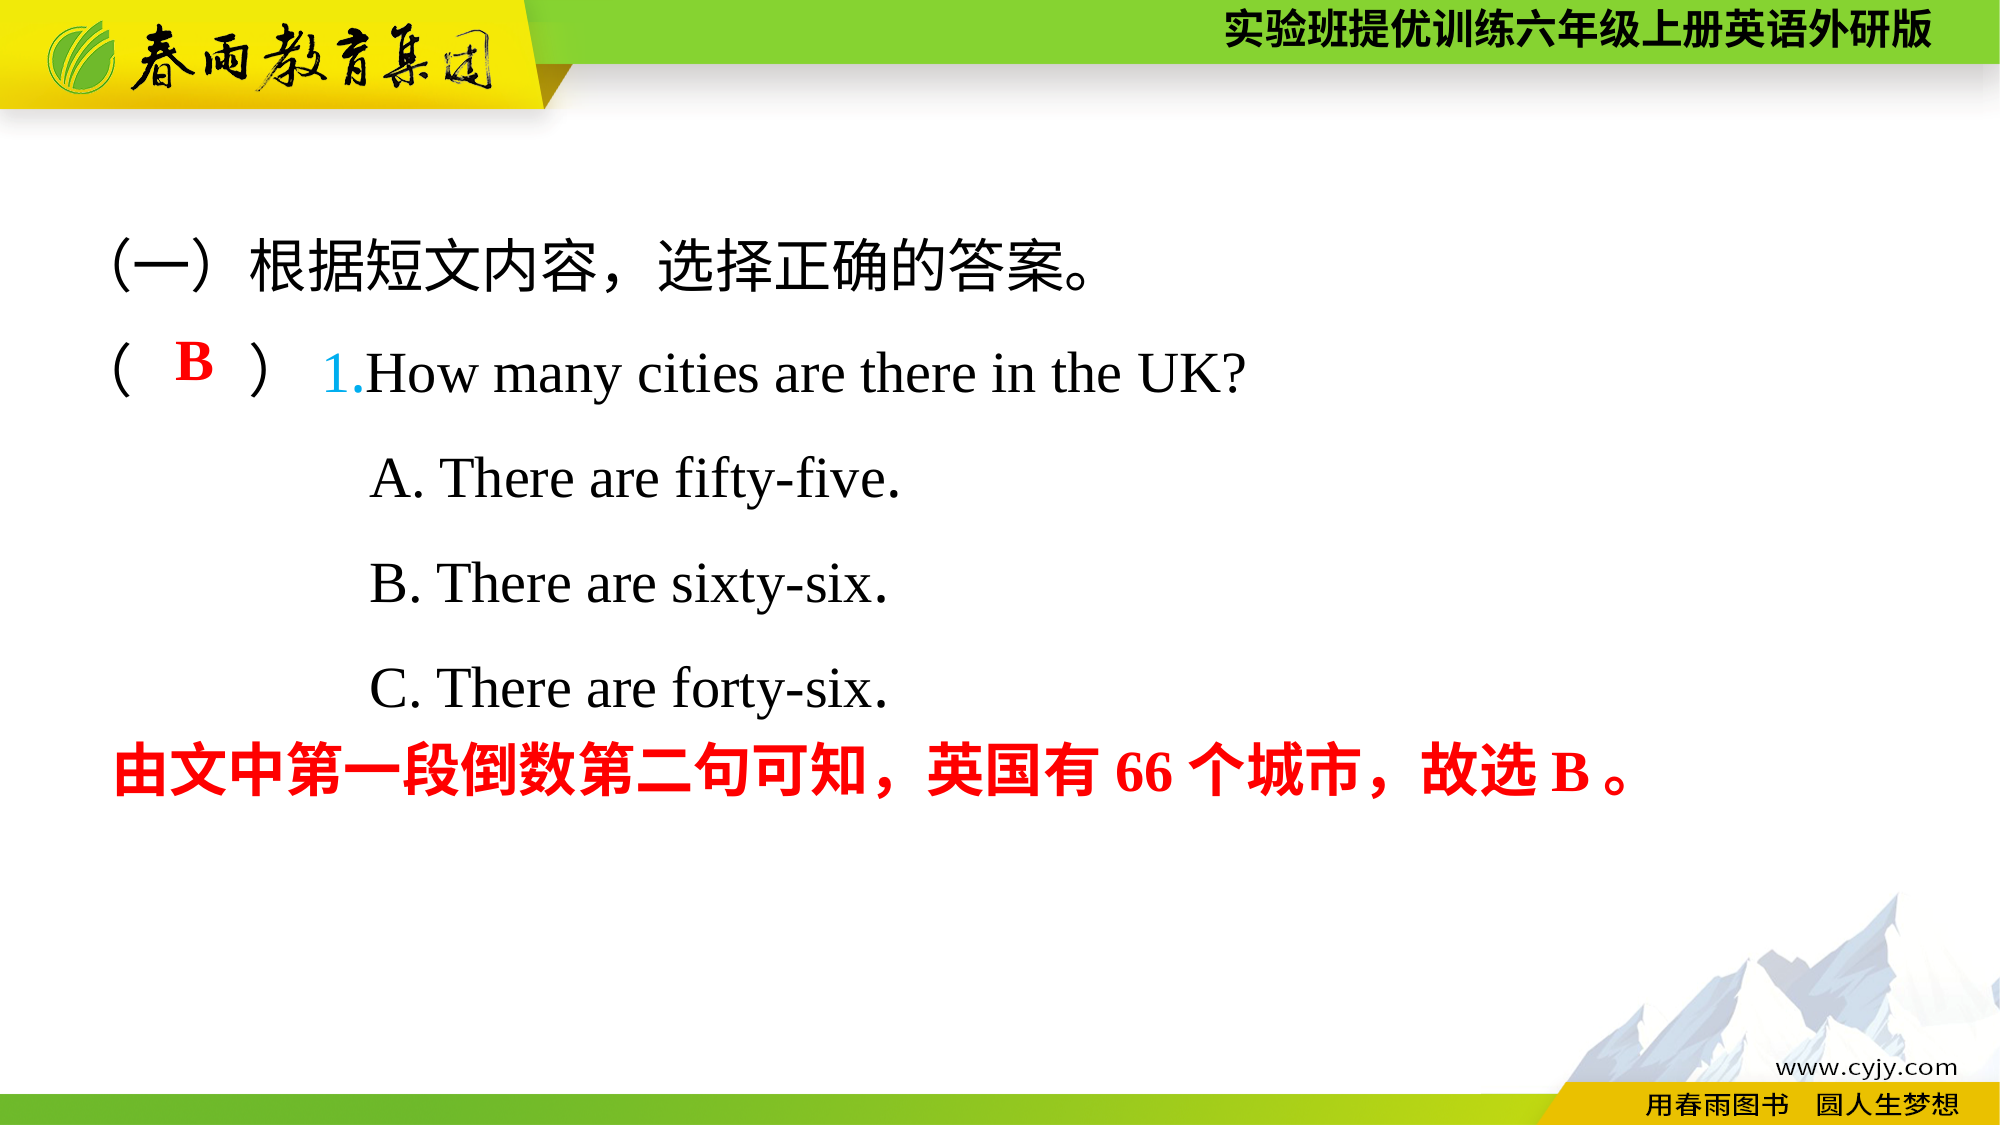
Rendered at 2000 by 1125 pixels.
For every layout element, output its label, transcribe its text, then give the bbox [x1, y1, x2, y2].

picture [0, 0, 2000, 1125]
text_box 由文中第一段倒数第二句可知，英国有66个城市，故选B。 [96, 725, 1944, 811]
text_box B [161, 314, 232, 400]
list （一）根据短文内容，选择正确的答案。 （ ）1.How many cities are there in the UK? A. There are fifty-five. B. There are sixty-six. C. There are forty-six. [59, 187, 1944, 719]
